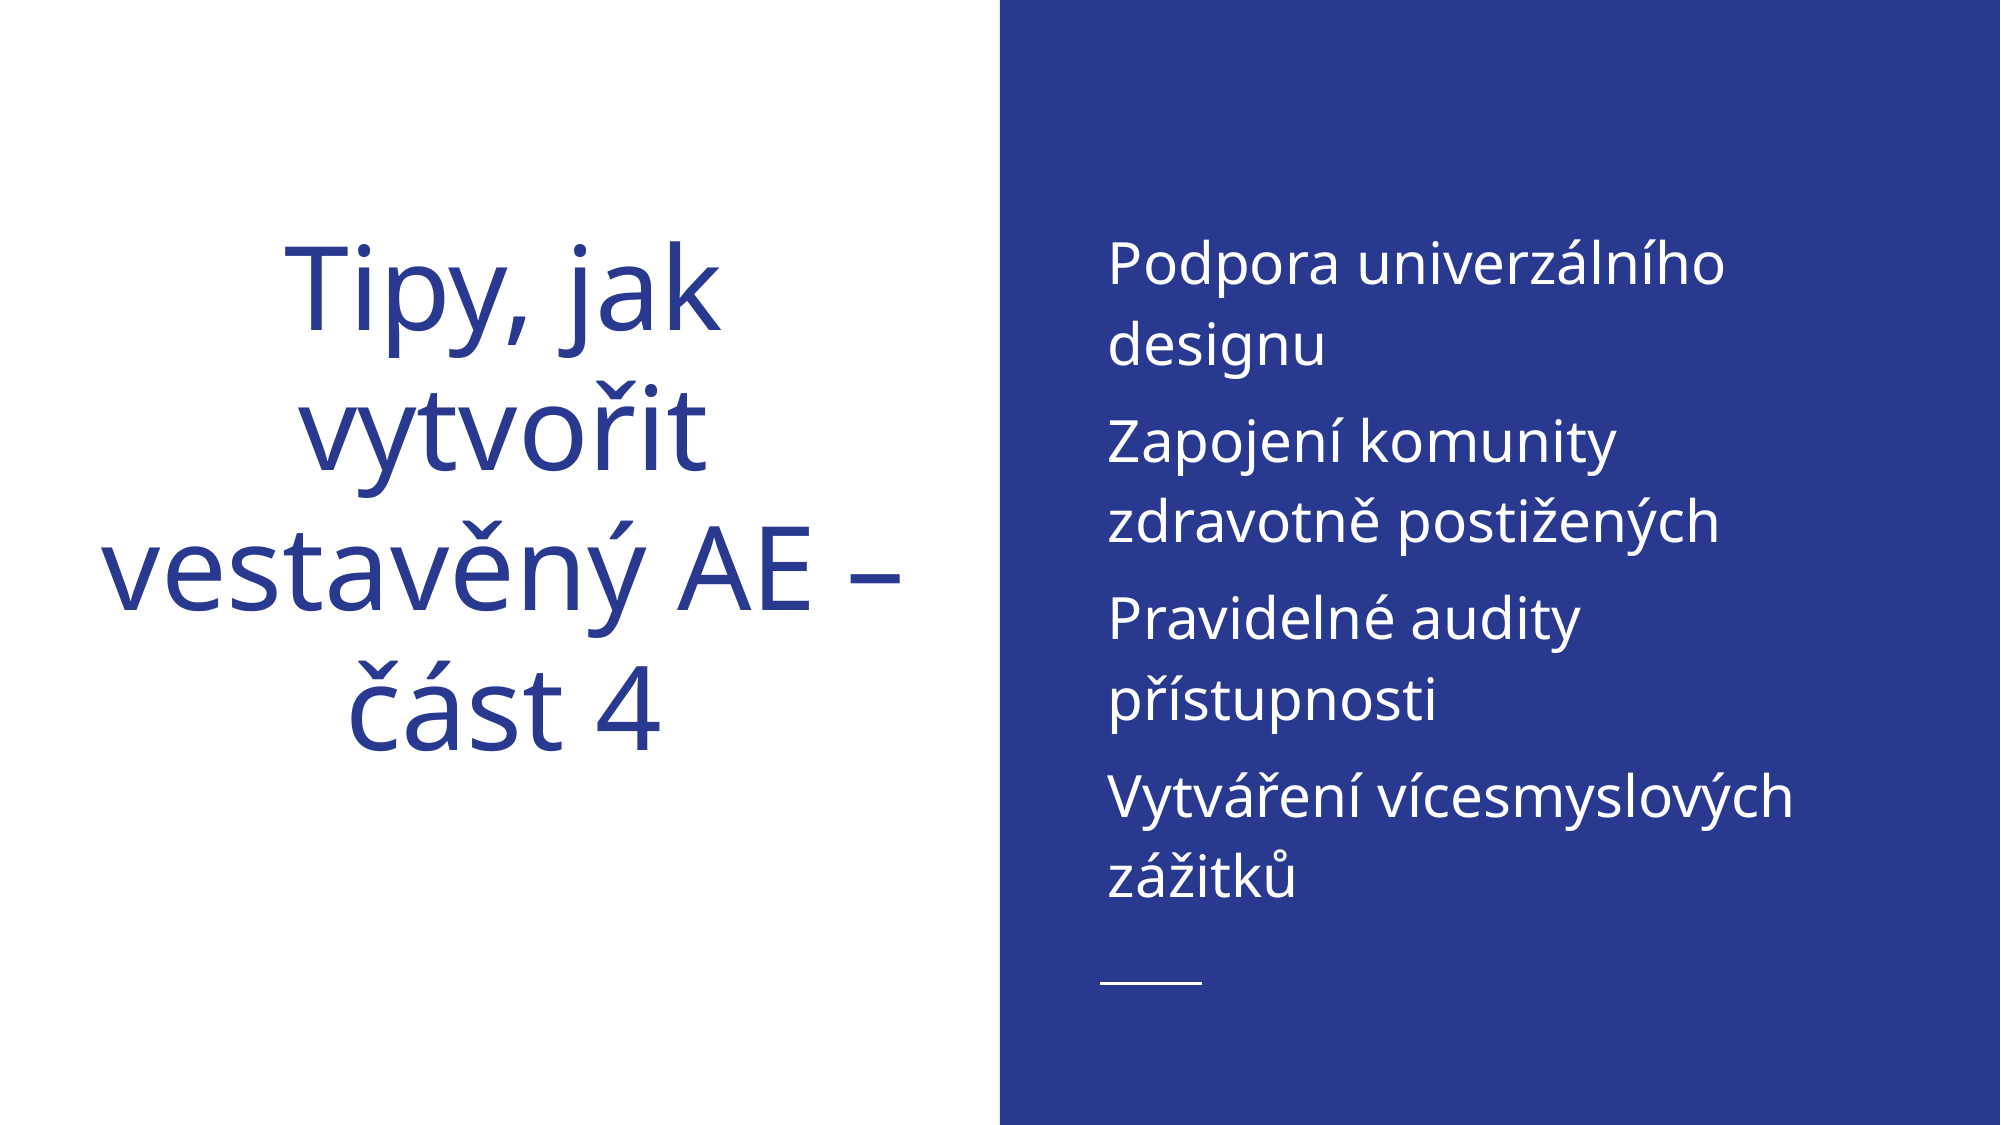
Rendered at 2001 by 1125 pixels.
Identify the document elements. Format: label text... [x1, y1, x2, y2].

title Tipy, jak vytvořit vestavěný AE – část 4 [61, 343, 947, 782]
list Podpora univerzálního designu Zapojení komunity zdravotně postižených Pravidelné audity přístupnosti Vytváření vícesmyslových zážitků [1080, 158, 1920, 967]
